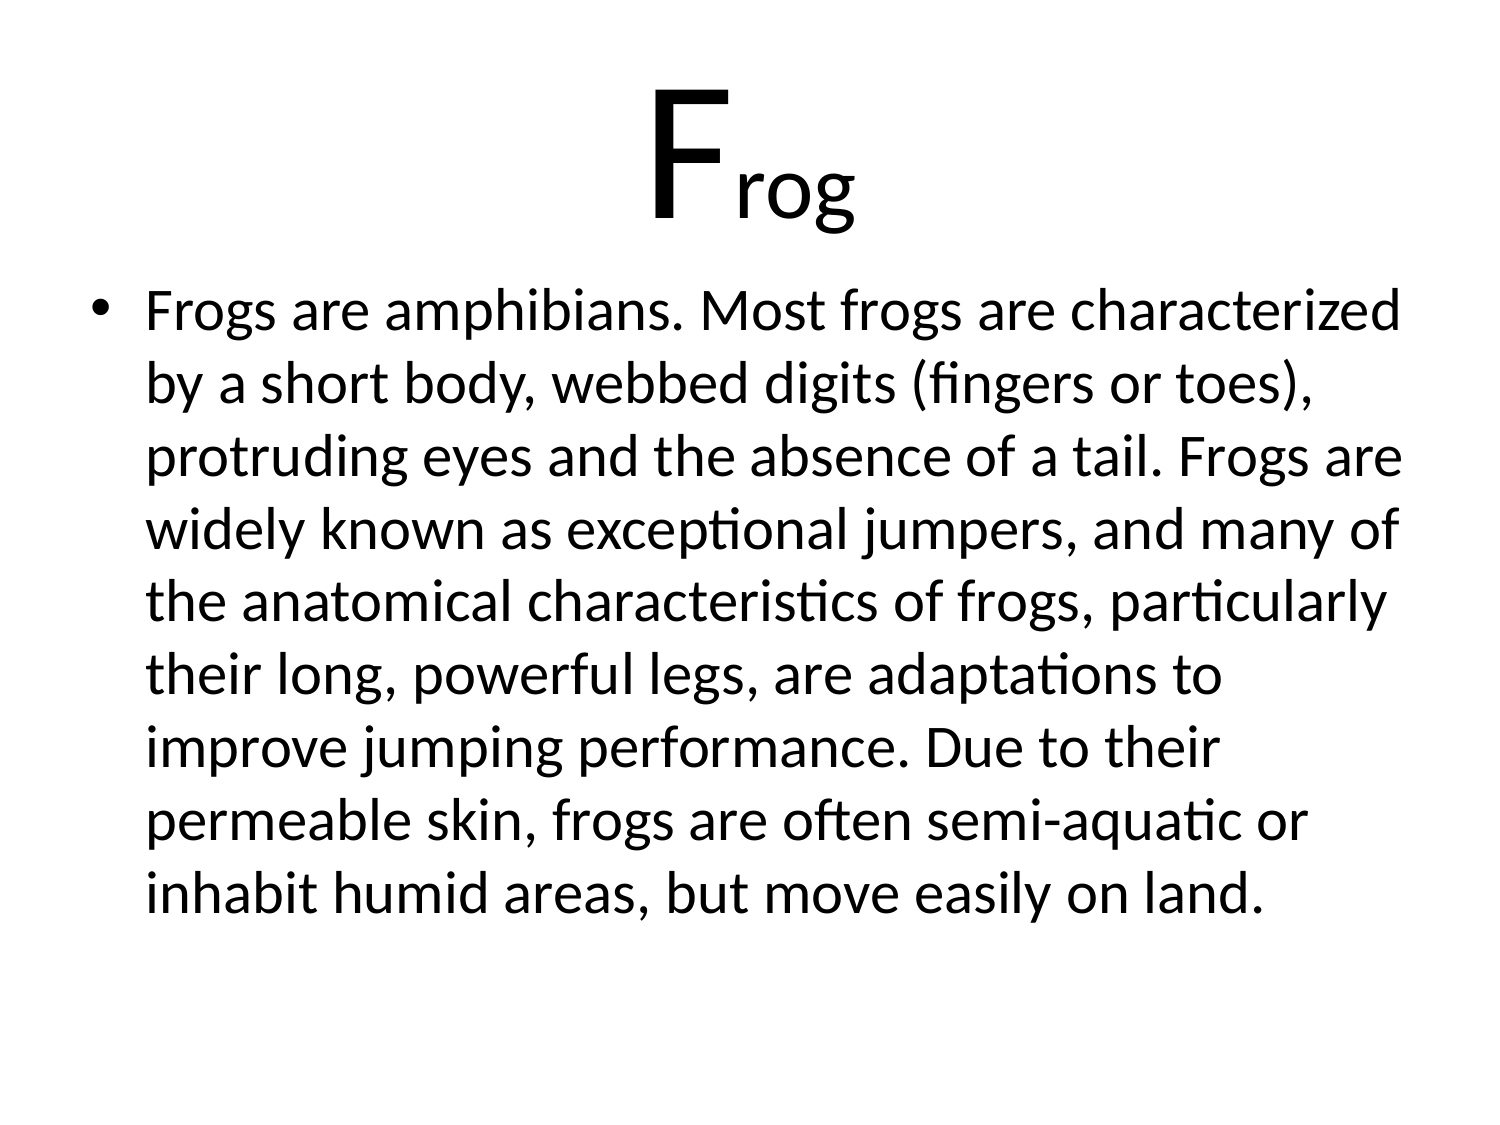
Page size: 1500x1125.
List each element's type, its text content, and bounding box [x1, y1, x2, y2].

list Frogs are amphibians. Most frogs are characterized by a short body, webbed digits (fingers or toes), protruding eyes and the absence of a tail. Frogs are widely known as exceptional jumpers, and many of the anatomical characteristics of frogs, particularly their long, powerful legs, are adaptations to improve jumping performance. Due to their permeable skin, frogs are often semi-aquatic or inhabit humid areas, but move easily on land. [75, 262, 1425, 1005]
title Frog [75, 45, 1425, 233]
